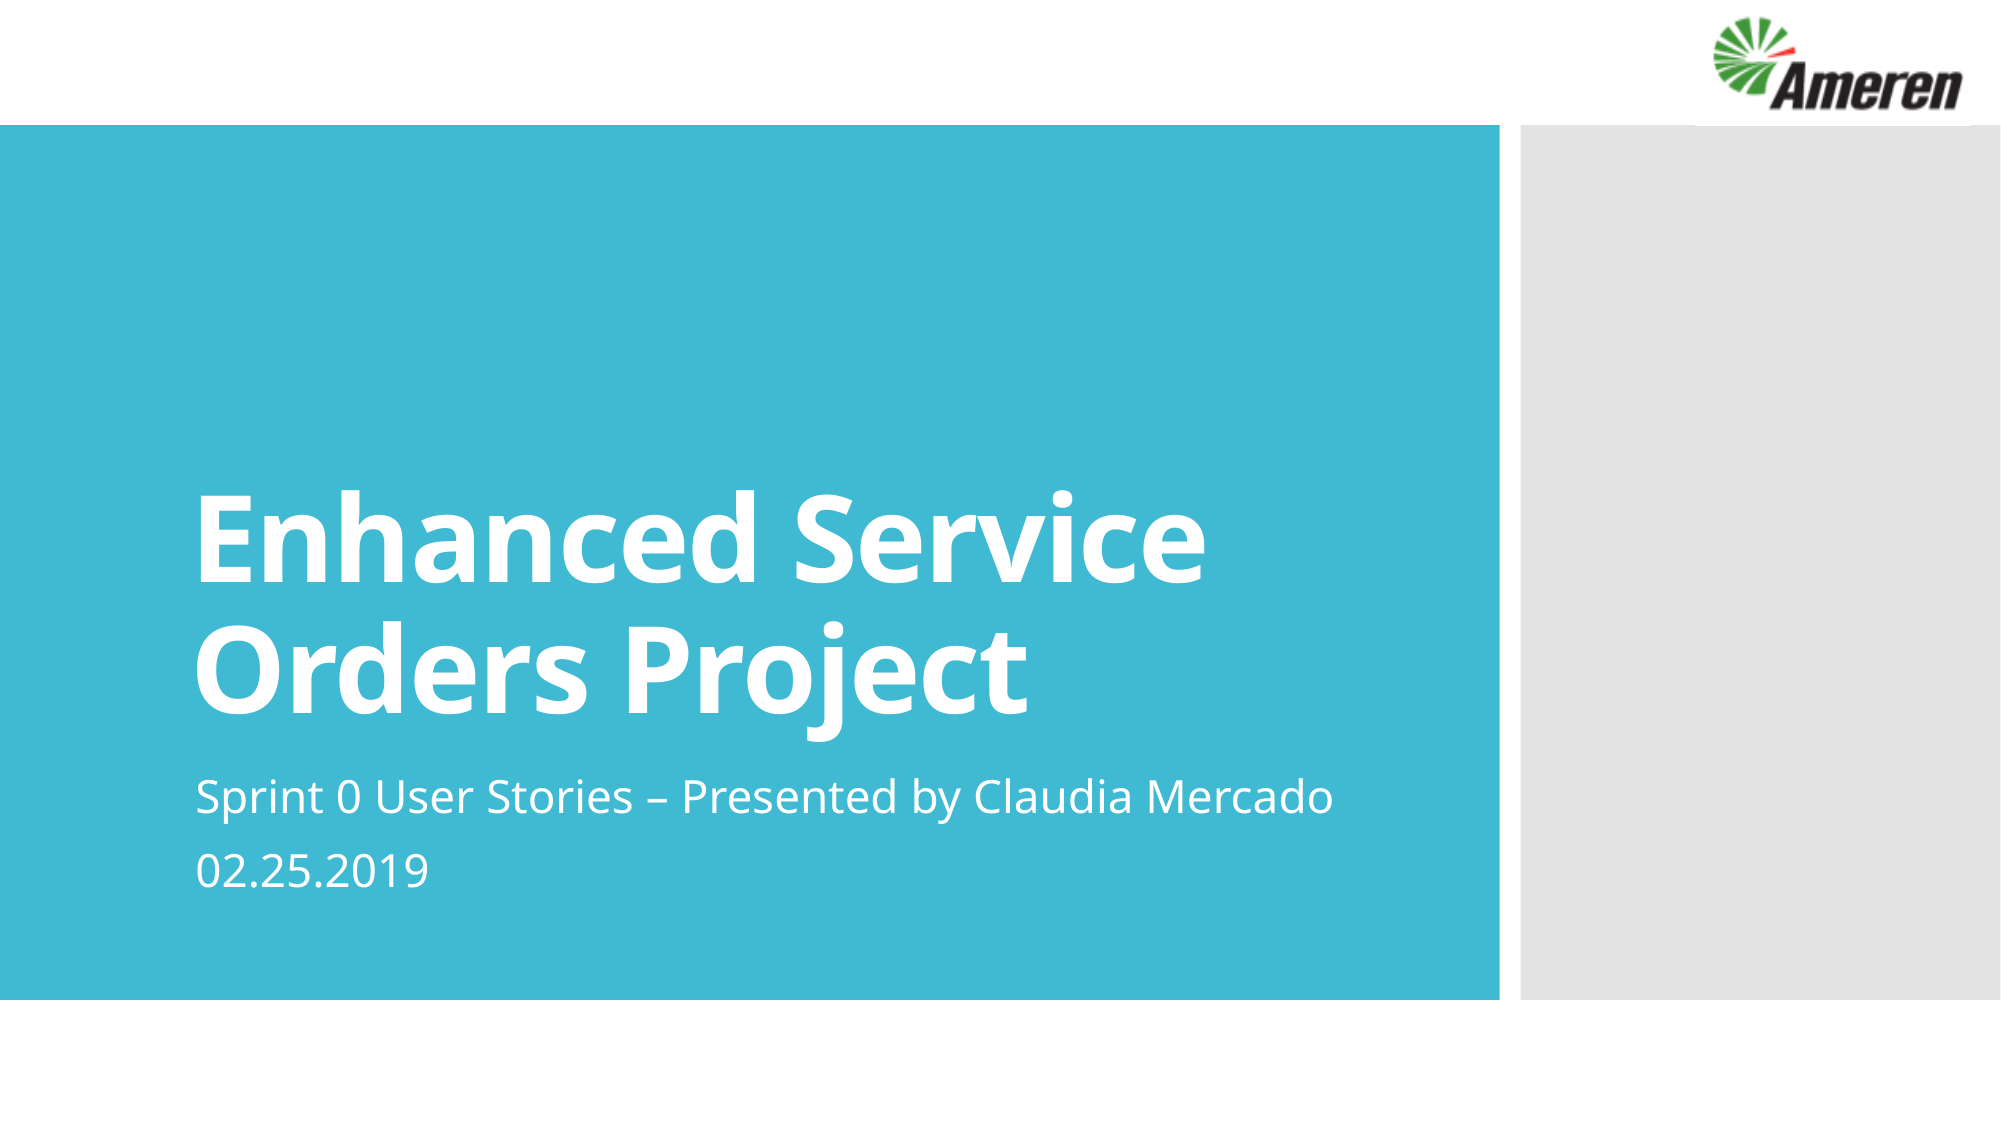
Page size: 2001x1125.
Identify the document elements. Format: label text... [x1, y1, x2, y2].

title Enhanced Service Orders Project [175, 213, 1376, 747]
subtitle Sprint 0 User Stories – Presented by Claudia Mercado 02.25.2019 [180, 766, 1381, 917]
picture [1694, 9, 1971, 126]
